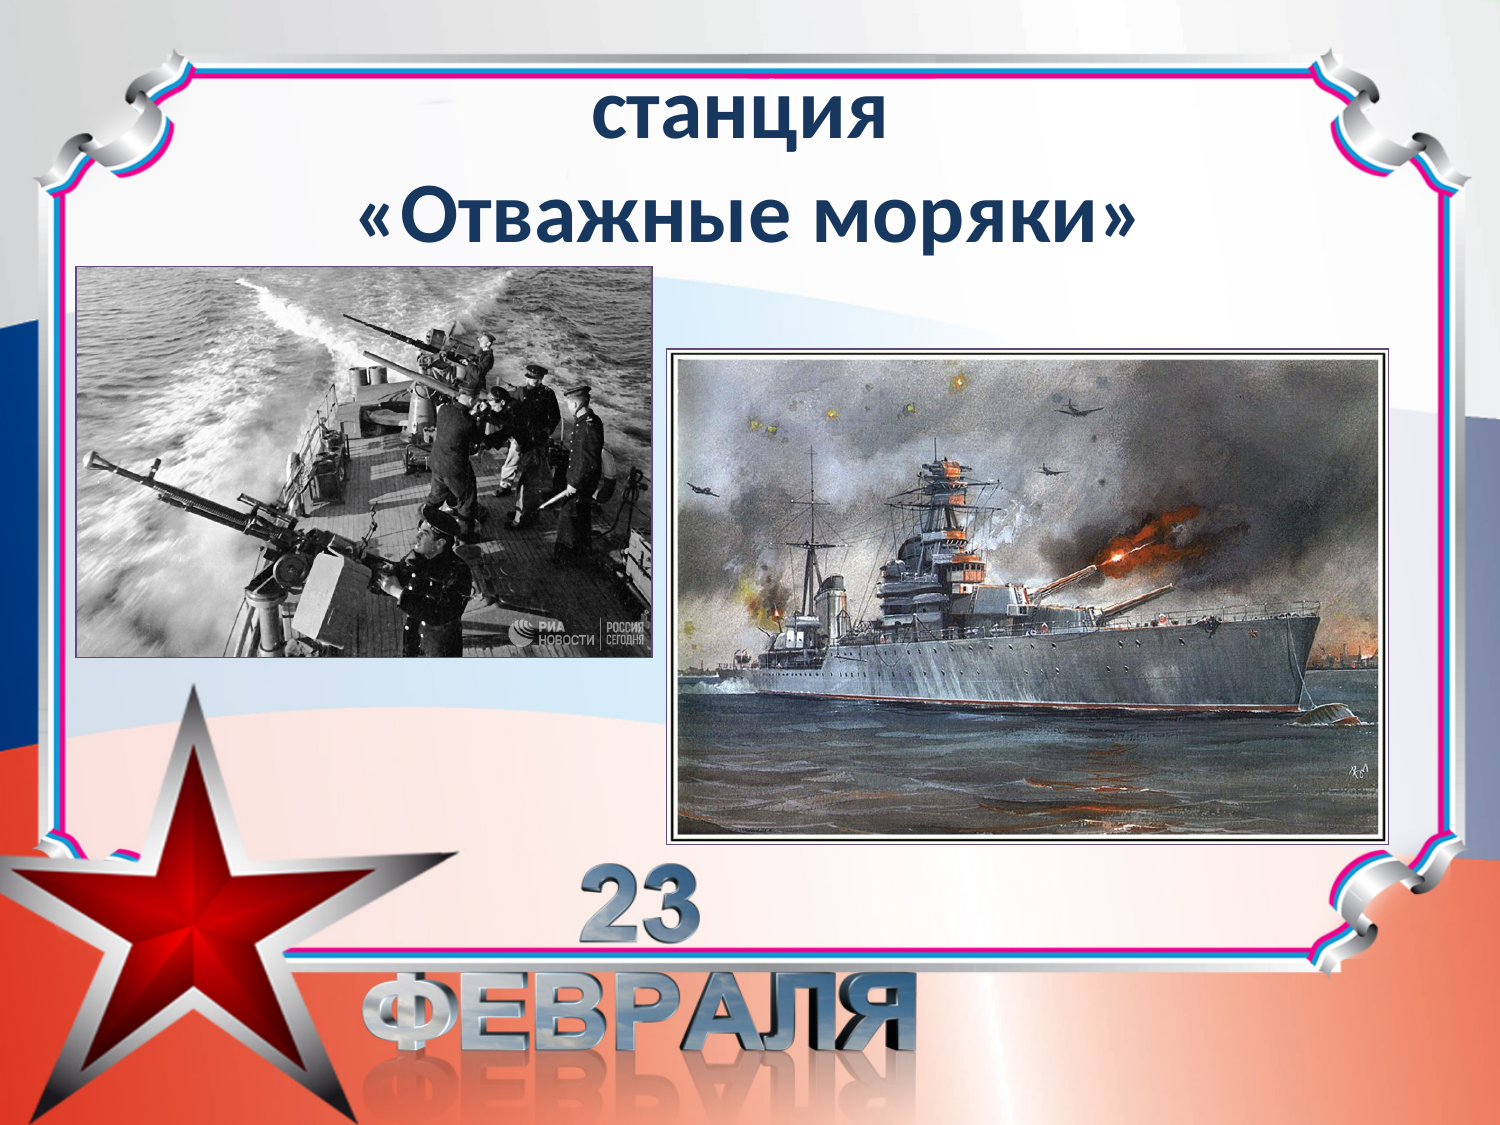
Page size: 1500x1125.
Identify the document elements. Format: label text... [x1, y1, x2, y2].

title станция «Отважные моряки» [75, 45, 1425, 268]
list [667, 349, 1389, 844]
picture [0, 0, 1500, 1125]
